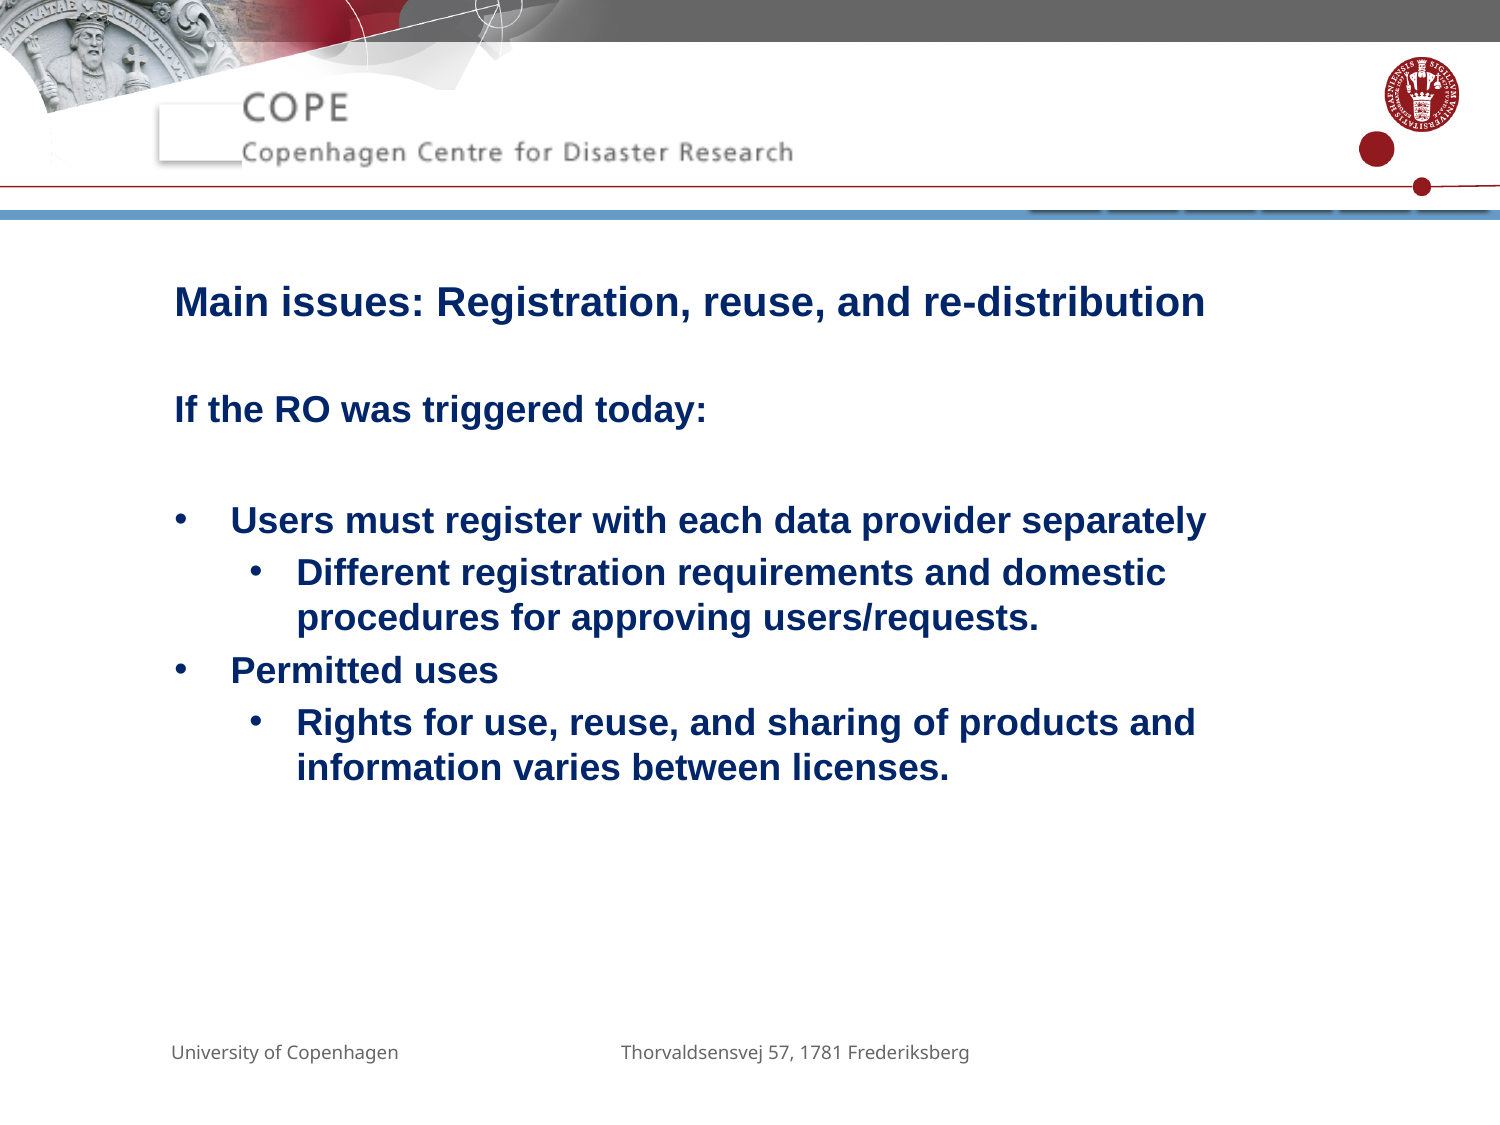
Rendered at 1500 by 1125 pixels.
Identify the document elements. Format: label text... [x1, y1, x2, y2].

subtitle Main issues: Registration, reuse, and re-distribution If the RO was triggered today: Users must register with each data provider separately Different registration requirements and domestic procedures for approving users/requests. Permitted uses Rights for use, reuse, and sharing of products and information varies between licenses. [159, 266, 1224, 929]
picture [0, 0, 1500, 220]
